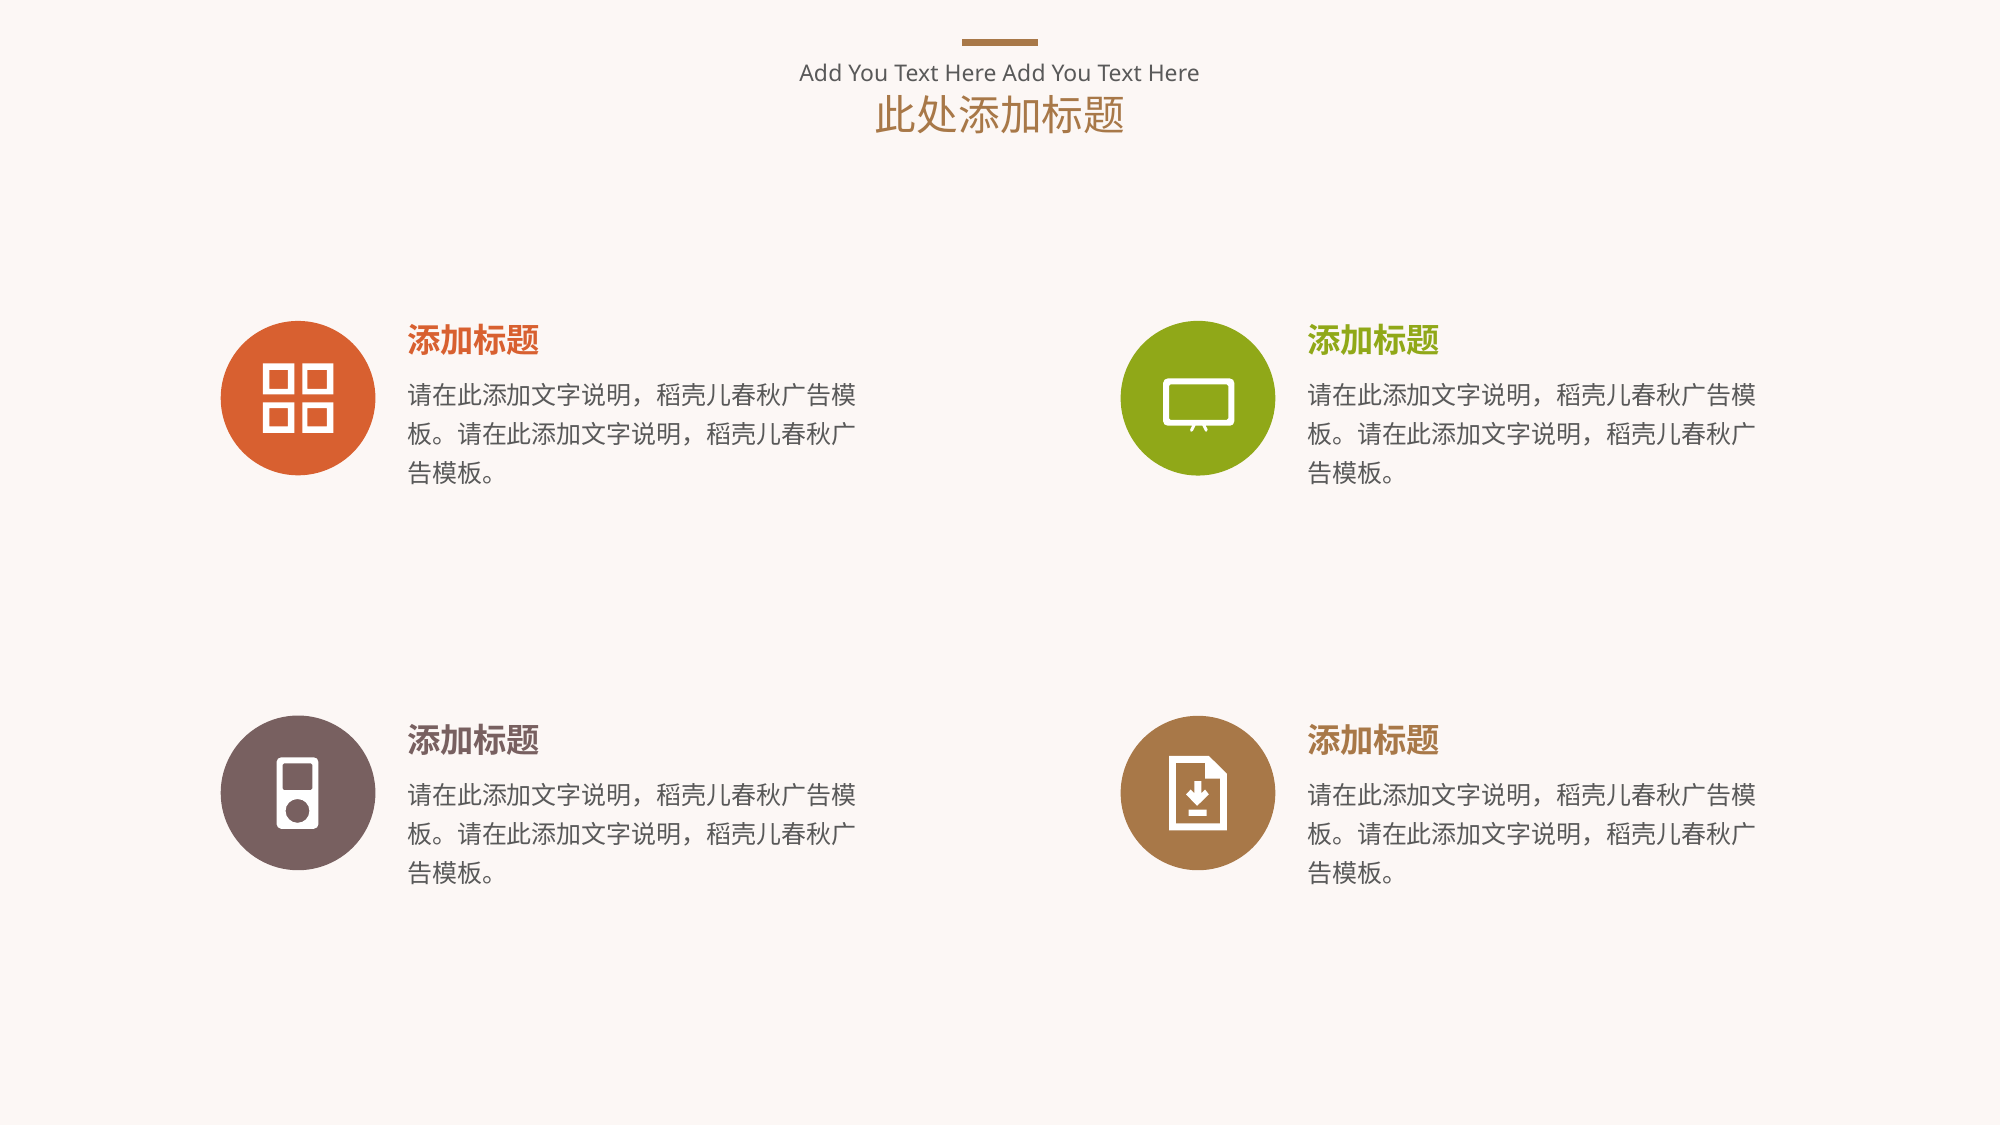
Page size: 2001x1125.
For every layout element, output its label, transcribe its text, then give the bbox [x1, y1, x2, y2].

text_box 请在此添加文字说明，稻壳儿春秋广告模板。请在此添加文字说明，稻壳儿春秋广告模板。 [392, 363, 880, 496]
text_box [220, 320, 376, 476]
text_box 请在此添加文字说明，稻壳儿春秋广告模板。请在此添加文字说明，稻壳儿春秋广告模板。 [392, 763, 880, 896]
text_box [276, 757, 319, 829]
text_box 请在此添加文字说明，稻壳儿春秋广告模板。请在此添加文字说明，稻壳儿春秋广告模板。 [1292, 763, 1780, 896]
text_box 添加标题 [1292, 312, 1473, 363]
text_box 添加标题 [392, 712, 573, 763]
text_box 此处添加标题 [859, 93, 1141, 147]
text_box 请在此添加文字说明，稻壳儿春秋广告模板。请在此添加文字说明，稻壳儿春秋广告模板。 [1292, 363, 1780, 496]
text_box Add You Text Here Add You Text Here [770, 42, 1230, 93]
text_box [220, 715, 376, 871]
text_box [1120, 715, 1276, 871]
text_box 添加标题 [1292, 712, 1473, 763]
text_box 添加标题 [392, 312, 573, 363]
text_box [1163, 378, 1235, 432]
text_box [1169, 755, 1227, 831]
text_box [1120, 320, 1276, 476]
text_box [262, 363, 334, 433]
